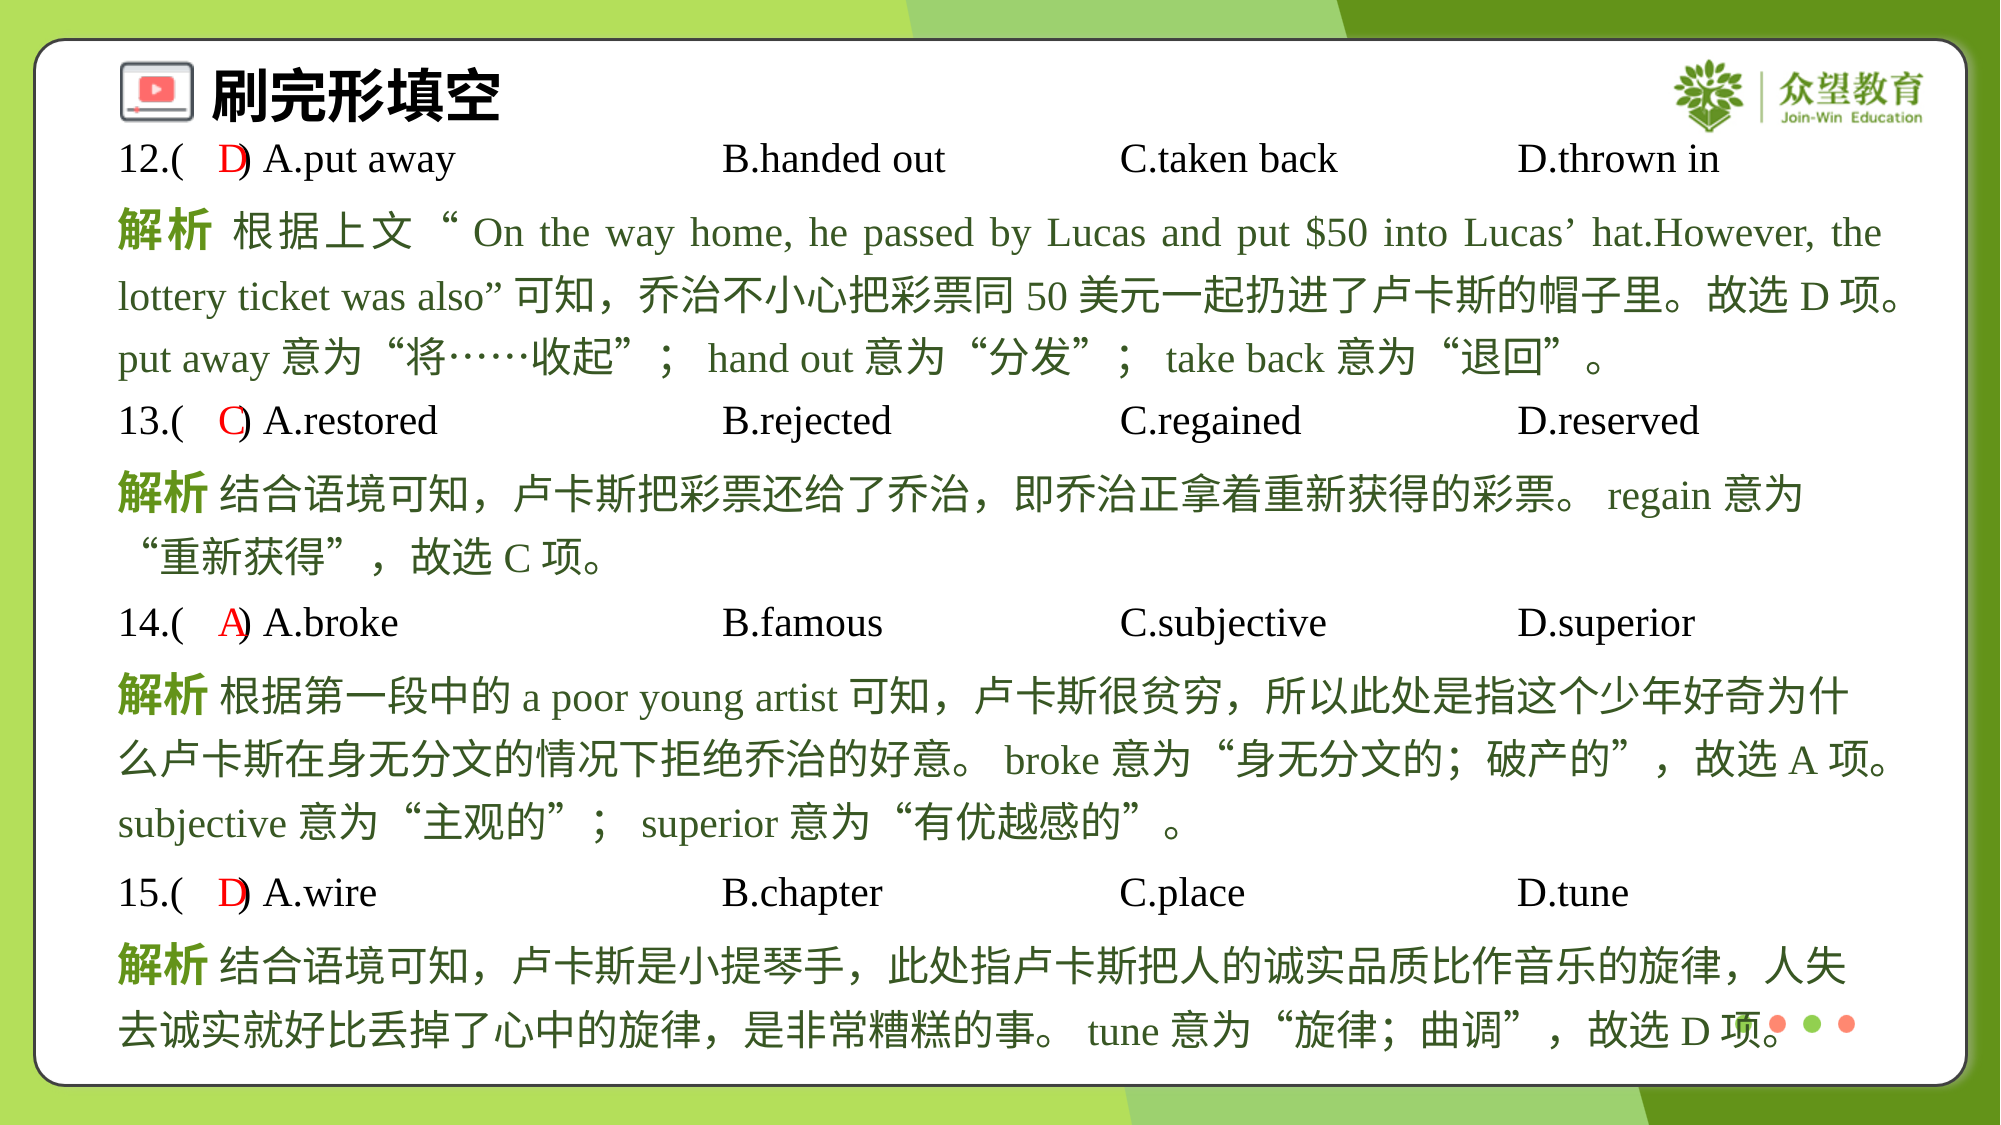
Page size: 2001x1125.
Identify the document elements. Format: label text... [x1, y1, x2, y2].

text_box 12.( ) A.put away B.handed out C.taken back D.thrown in [117, 118, 213, 176]
text_box 13.( ) A.restored B.rejected C.regained D.reserved [251, 380, 1882, 438]
text_box D [212, 852, 253, 910]
text_box 15.( ) A.wire B.chapter C.place D.tune [117, 852, 212, 910]
text_box C [213, 380, 251, 438]
text_box 15.( ) A.wire B.chapter C.place D.tune [253, 852, 1882, 910]
text_box 14.( ) A.broke B.famous C.subjective D.superior [117, 582, 213, 640]
text_box D [213, 118, 253, 176]
text_box A [213, 582, 253, 640]
text_box 解析 结合语境可知，卢卡斯把彩票还给了乔治，即乔治正拿着重新获得的彩票。regain意为“重新获得”，故选C项。 [117, 449, 1882, 577]
text_box 解析 根据上文“On the way home, he passed by Lucas and put $50 into Lucas’ hat.However, the lottery ticket was also”可知，乔治不小心把彩票同50美元一起扔进了卢卡斯的帽子里。故选D项。put away意为“将……收起”；hand out意为“分发”；take back意为“退回”。 [117, 187, 1882, 376]
picture [0, 0, 2000, 1125]
text_box 12.( ) A.put away B.handed out C.taken back D.thrown in [253, 118, 1882, 176]
text_box 解析 结合语境可知，卢卡斯是小提琴手，此处指卢卡斯把人的诚实品质比作音乐的旋律，人失去诚实就好比丢掉了心中的旋律，是非常糟糕的事。tune意为“旋律；曲调”，故选D项。 [117, 922, 1882, 1049]
text_box 14.( ) A.broke B.famous C.subjective D.superior [253, 582, 1882, 640]
text_box 解析 根据第一段中的a poor young artist可知，卢卡斯很贫穷，所以此处是指这个少年好奇为什么卢卡斯在身无分文的情况下拒绝乔治的好意。broke意为“身无分文的；破产的”，故选A项。subjective意为“主观的”；superior意为“有优越感的”。 [117, 651, 1882, 841]
text_box 13.( ) A.restored B.rejected C.regained D.reserved [117, 380, 213, 438]
